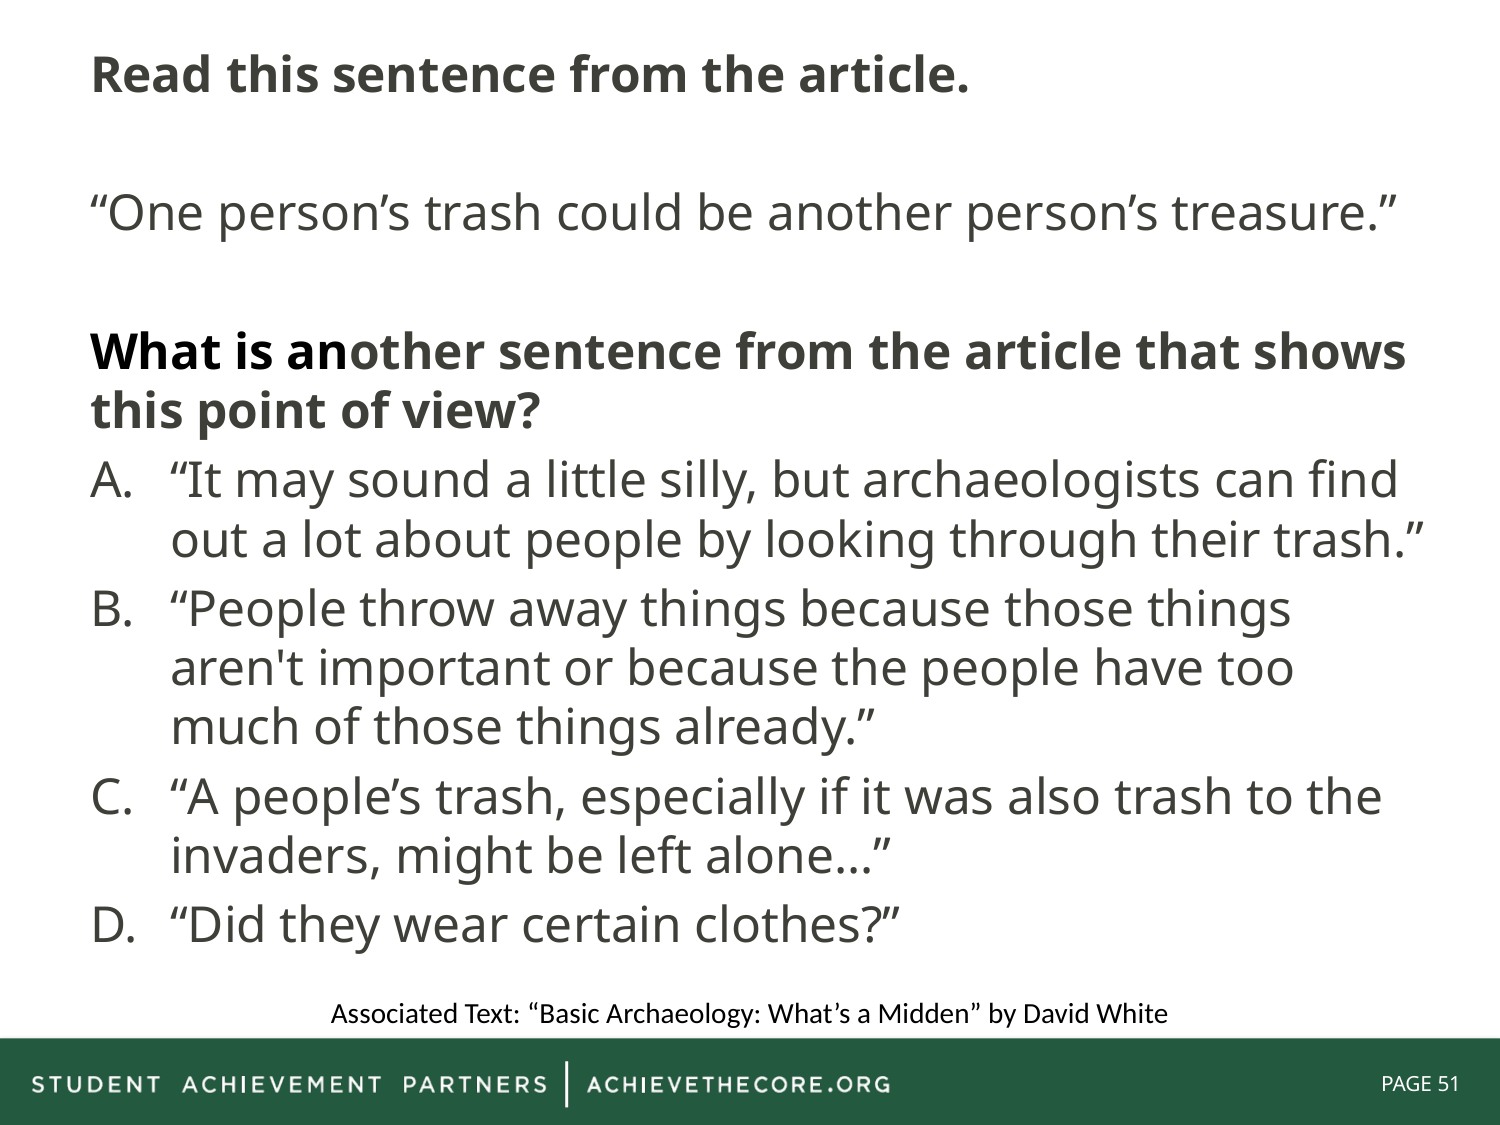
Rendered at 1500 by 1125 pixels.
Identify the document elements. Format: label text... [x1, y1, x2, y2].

text_box Associated Text: “Basic Archaeology: What’s a Midden” by David White [74, 987, 1425, 1038]
list Read this sentence from the article. “One person’s trash could be another person’s treasure.” What is another sentence from the article that shows this point of view? “It may sound a little silly, but archaeologists can find out a lot about people by looking through their trash.” “People throw away things because those things aren't important or because the people have too much of those things already.” “A people’s trash, especially if it was also trash to the invaders, might be left alone…” “Did they wear certain clothes?” [75, 35, 1442, 988]
